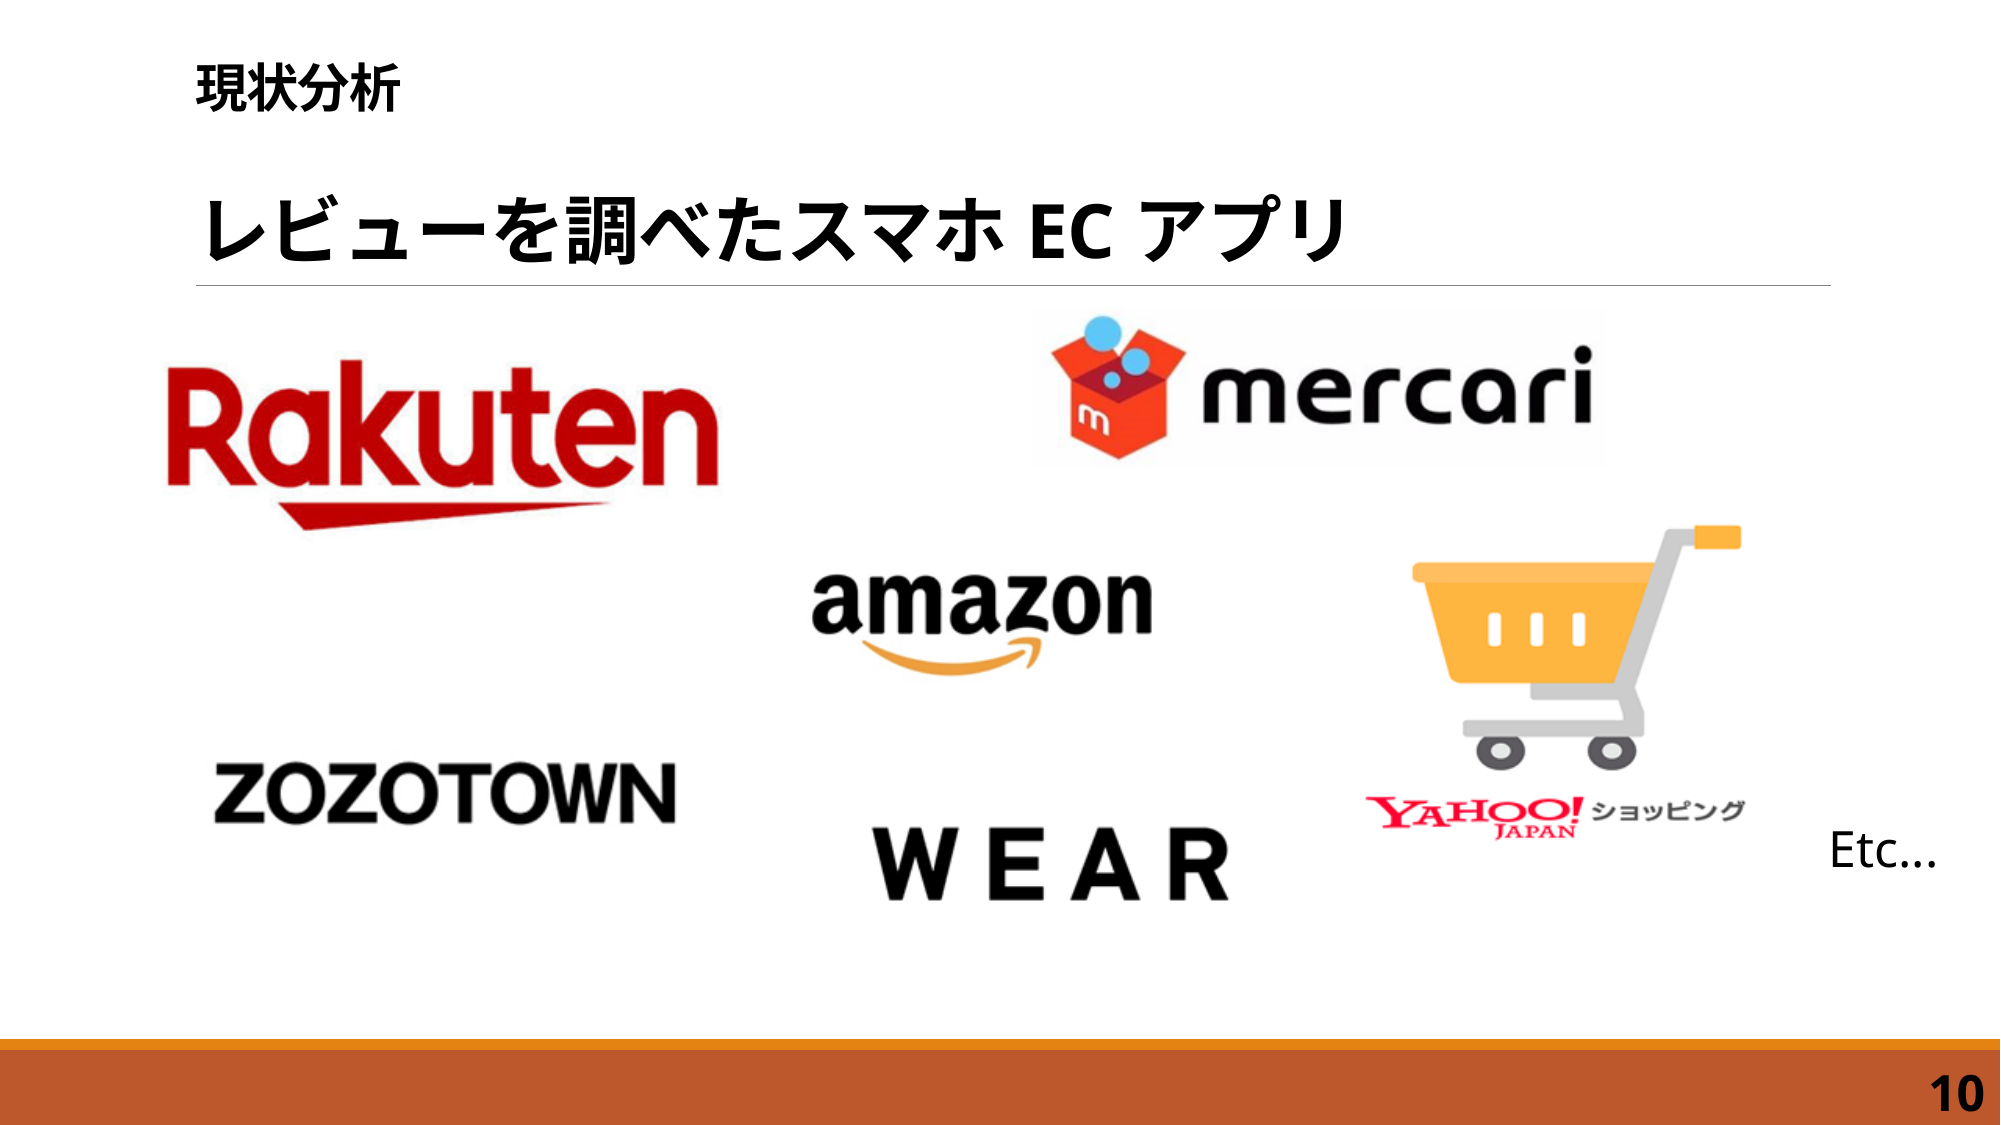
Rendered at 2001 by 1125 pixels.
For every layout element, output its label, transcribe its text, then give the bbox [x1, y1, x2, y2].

picture [45, 307, 1786, 932]
title 現状分析 レビューを調べたスマホECアプリ [180, 47, 1830, 285]
slide_number 10 [1784, 1065, 2000, 1125]
text_box Etc... [1813, 809, 1961, 885]
